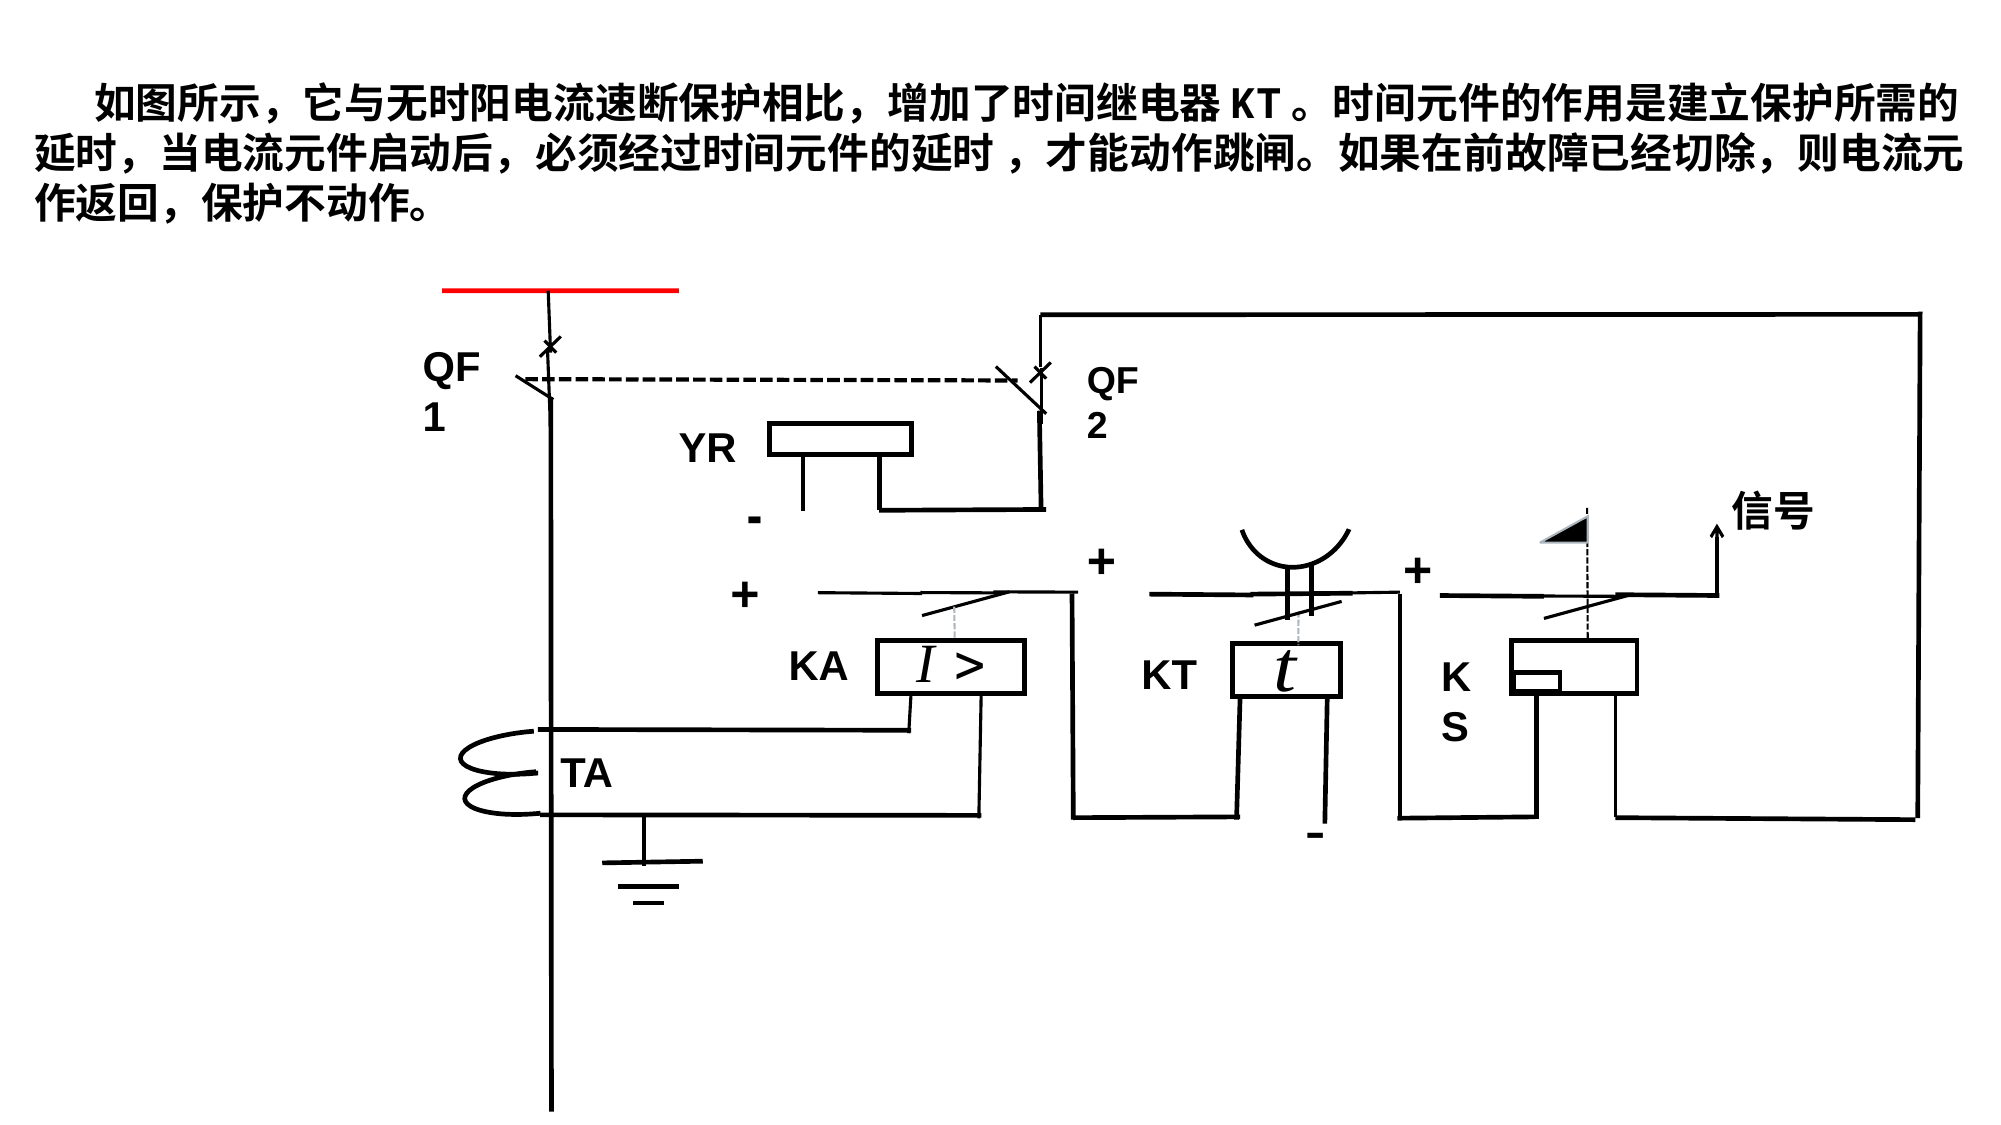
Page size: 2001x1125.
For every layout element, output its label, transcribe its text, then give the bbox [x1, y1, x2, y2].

text_box [1539, 515, 1587, 544]
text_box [541, 331, 559, 362]
text_box 如图所示，它与无时阳电流速断保护相比，增加了时间继电器KT。时间元件的作用是建立保护所需的延时，当电流元件启动后，必须经过时间元件的延时 ，才能动作跳闸。如果在前故障已经切除，则电流元作返回，保护不动作。 [19, 69, 1982, 235]
text_box KT [1126, 640, 1219, 706]
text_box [515, 375, 547, 400]
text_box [740, 504, 782, 543]
text_box [1510, 639, 1638, 694]
text_box [768, 423, 913, 455]
text_box [1311, 646, 1342, 698]
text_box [1262, 646, 1311, 710]
text_box + [1388, 530, 1466, 605]
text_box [1543, 597, 1587, 619]
text_box [1513, 671, 1561, 693]
text_box + [715, 554, 793, 630]
text_box [876, 639, 908, 694]
text_box YR [663, 413, 760, 479]
text_box KA [773, 631, 868, 697]
text_box [463, 775, 540, 816]
text_box QF1 [407, 332, 516, 447]
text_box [922, 591, 1010, 616]
text_box + [1072, 520, 1150, 596]
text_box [1588, 594, 1632, 619]
text_box KS [1426, 642, 1507, 758]
text_box TA [552, 738, 691, 804]
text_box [905, 636, 994, 692]
text_box TA [545, 738, 550, 804]
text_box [995, 366, 1047, 414]
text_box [1236, 695, 1241, 820]
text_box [1239, 441, 1355, 646]
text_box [978, 692, 982, 814]
text_box QF2 [1072, 348, 1171, 454]
text_box [982, 639, 1026, 694]
text_box [1232, 643, 1262, 698]
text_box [1917, 311, 1921, 819]
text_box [1324, 696, 1328, 823]
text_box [550, 375, 554, 400]
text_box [1296, 823, 1350, 853]
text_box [908, 692, 912, 734]
text_box [459, 730, 537, 776]
text_box 信号 [1716, 477, 1916, 542]
